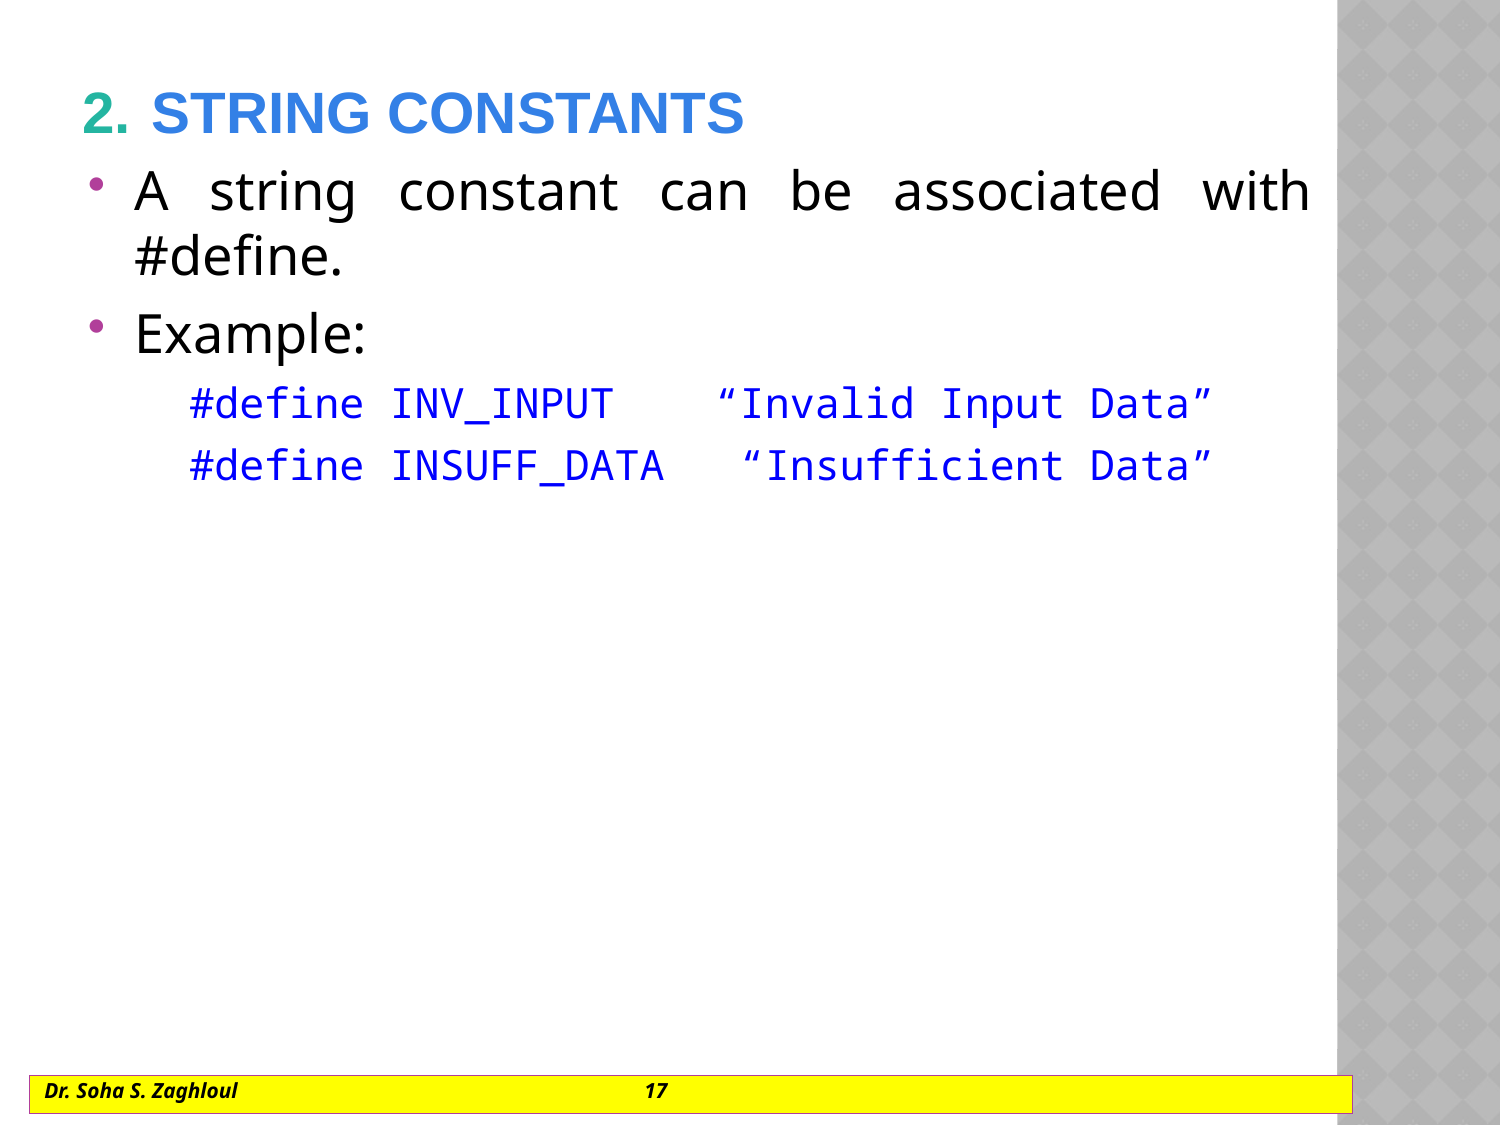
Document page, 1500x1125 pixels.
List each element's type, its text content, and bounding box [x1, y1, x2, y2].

table_cell 4 [1337, 0, 1500, 1125]
title 2. String constants [75, 52, 1263, 149]
text_box Dr. Soha S. Zaghloul 17 [29, 1075, 1353, 1114]
list A string constant can be associated with #define. Example: #define INV_INPUT “Invalid Input Data” #define INSUFF_DATA “Insufficient Data” [75, 149, 1329, 1059]
